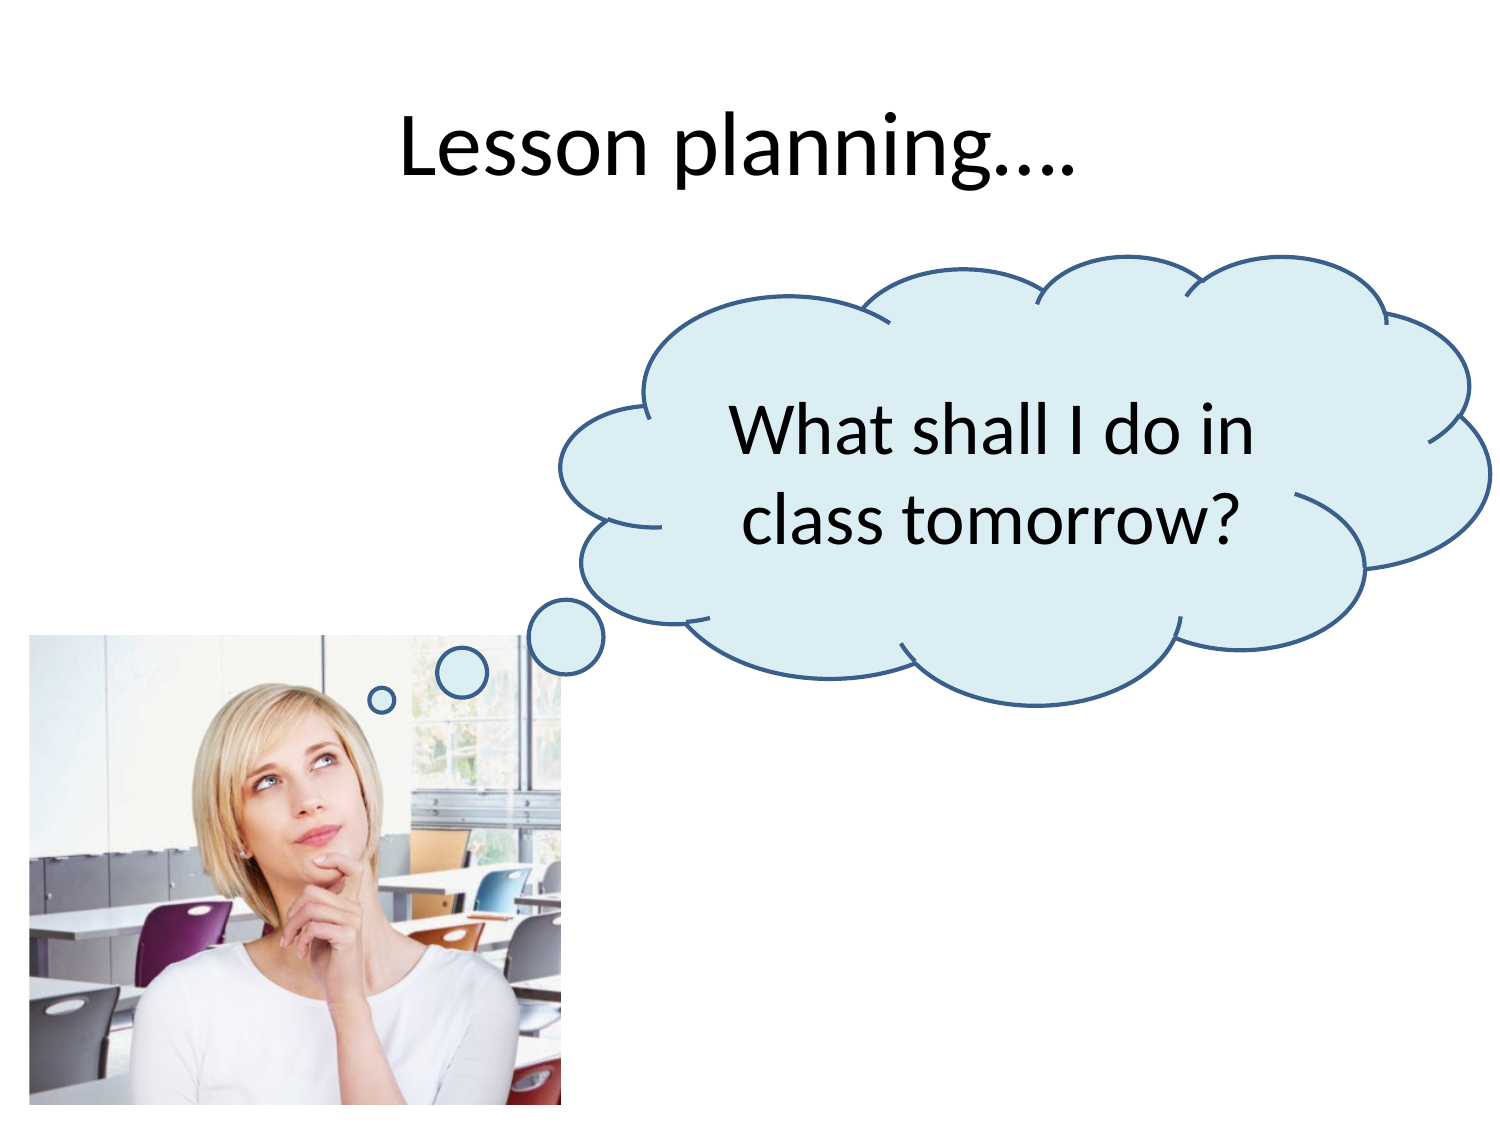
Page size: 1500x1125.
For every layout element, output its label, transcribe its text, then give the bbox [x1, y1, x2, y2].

picture [29, 634, 562, 1106]
title Lesson planning…. [75, 45, 1425, 233]
text_box What shall I do in class tomorrow? [558, 254, 1493, 708]
text_box What shall I do in class tomorrow? [526, 597, 606, 677]
